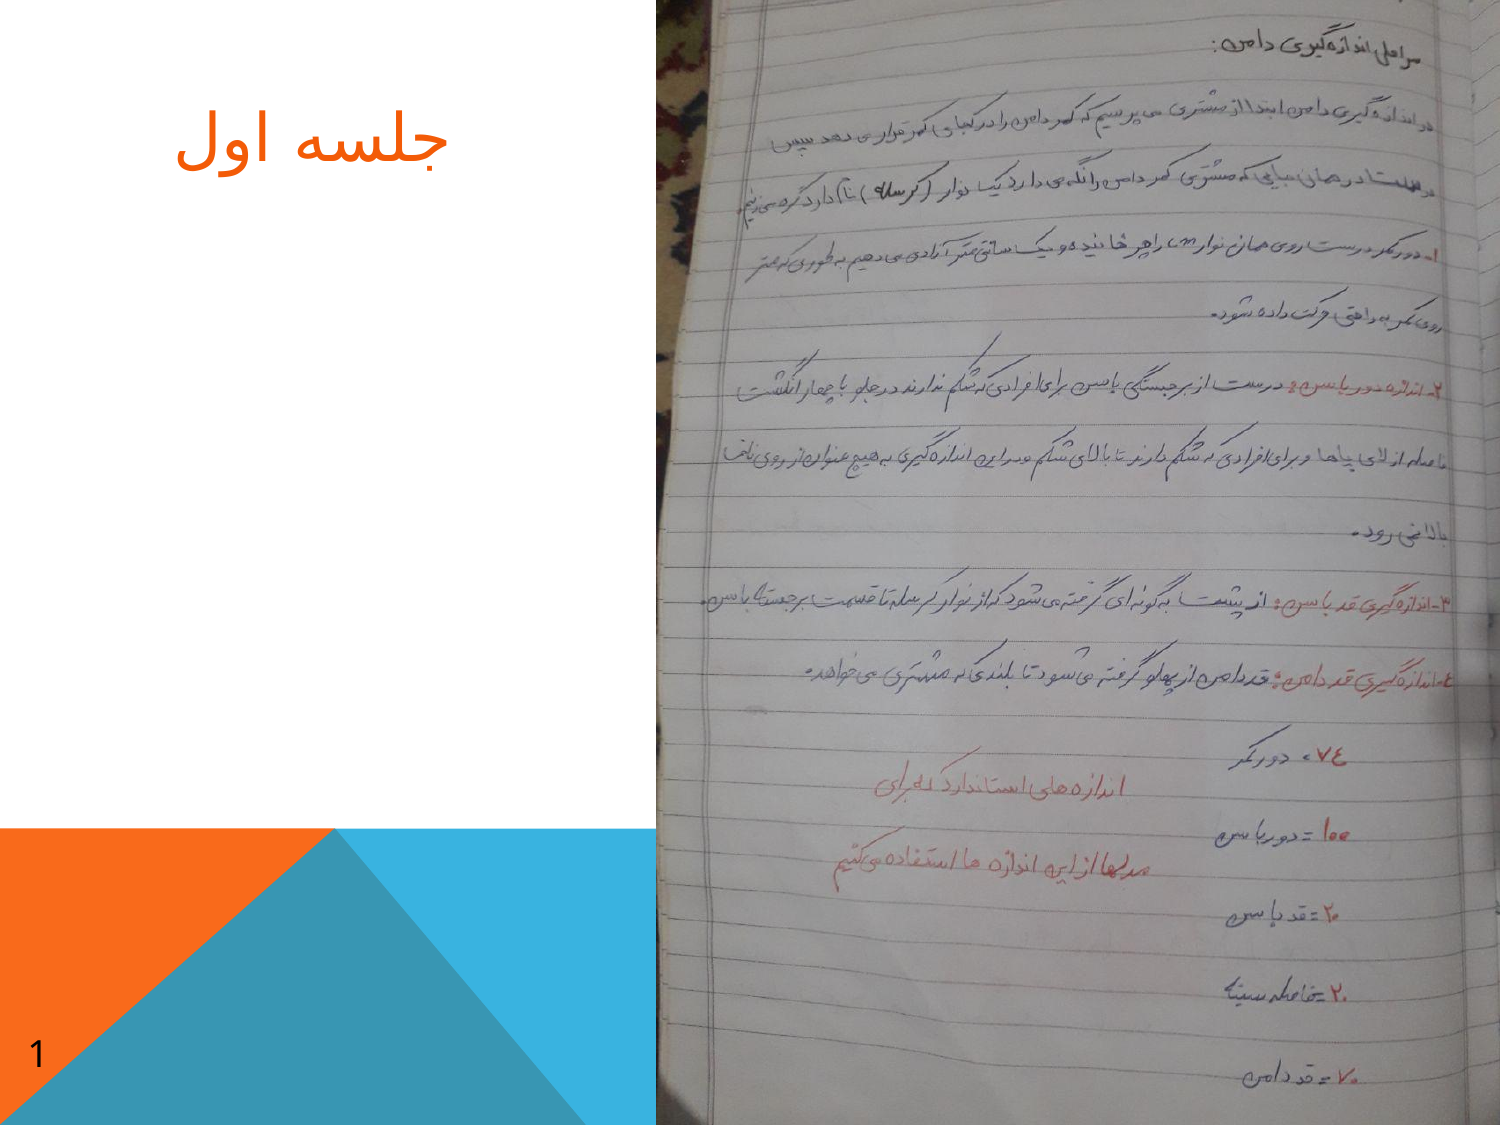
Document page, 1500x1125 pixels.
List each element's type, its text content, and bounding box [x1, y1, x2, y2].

text_box جلسه اول [112, 87, 513, 183]
text_box 1 [12, 1023, 113, 1083]
picture [655, 0, 1500, 1125]
